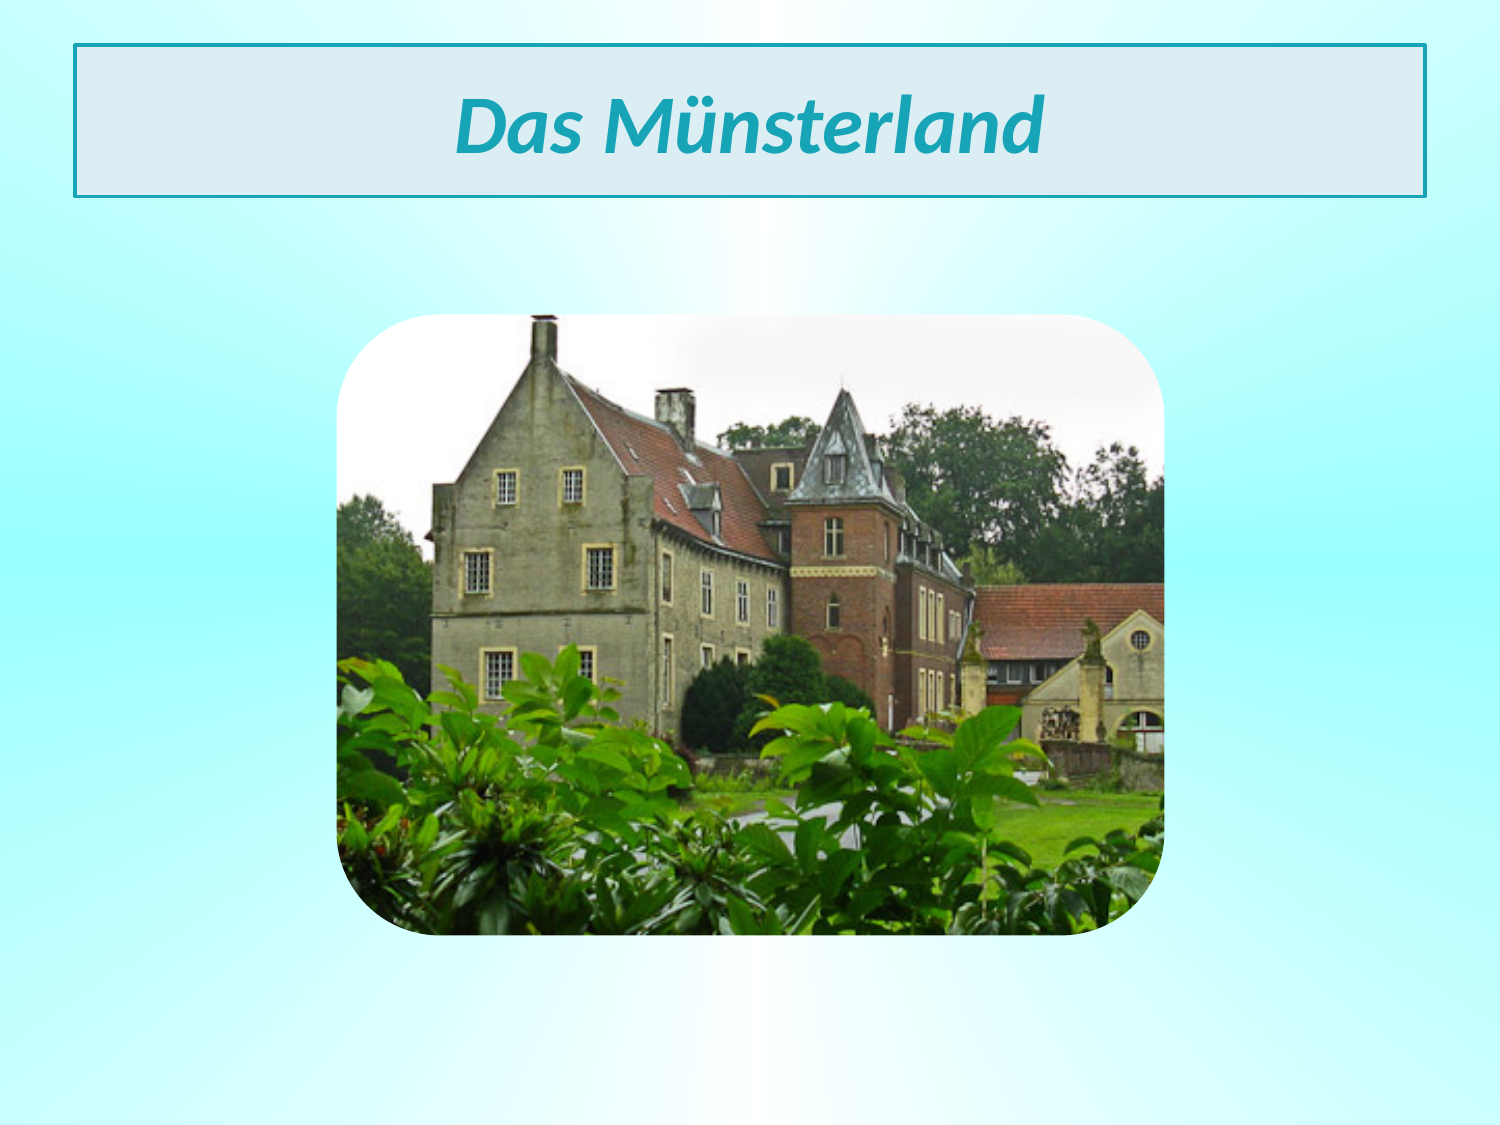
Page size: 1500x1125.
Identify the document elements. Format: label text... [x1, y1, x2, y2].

picture [0, 0, 1500, 1125]
title Das Münsterland [75, 45, 1425, 197]
